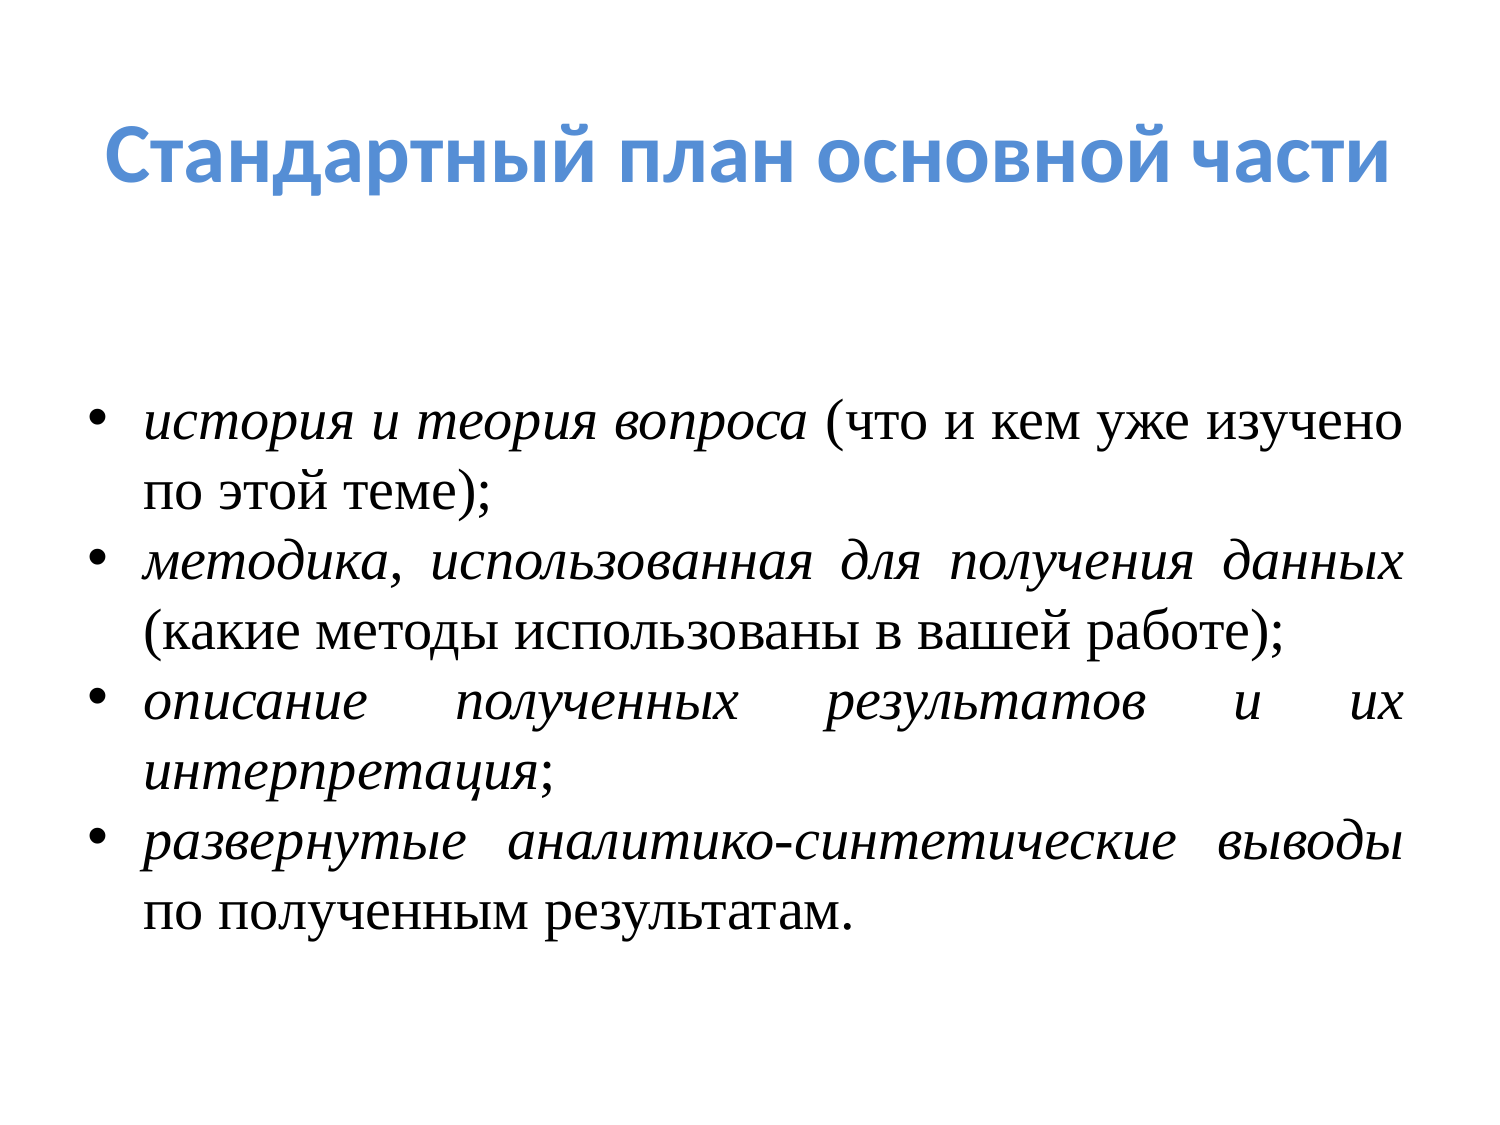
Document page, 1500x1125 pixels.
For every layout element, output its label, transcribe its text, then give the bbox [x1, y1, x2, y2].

text_box Стандартный план основной части [74, 90, 1425, 230]
text_box история и теория вопроса (что и кем уже изучено по этой теме); методика, использованная для получения данных (какие методы использованы в вашей работе); описание полученных результатов и их интерпретация; развернутые аналитико-синтетические выводы по полученным результатам. [72, 373, 1420, 1046]
